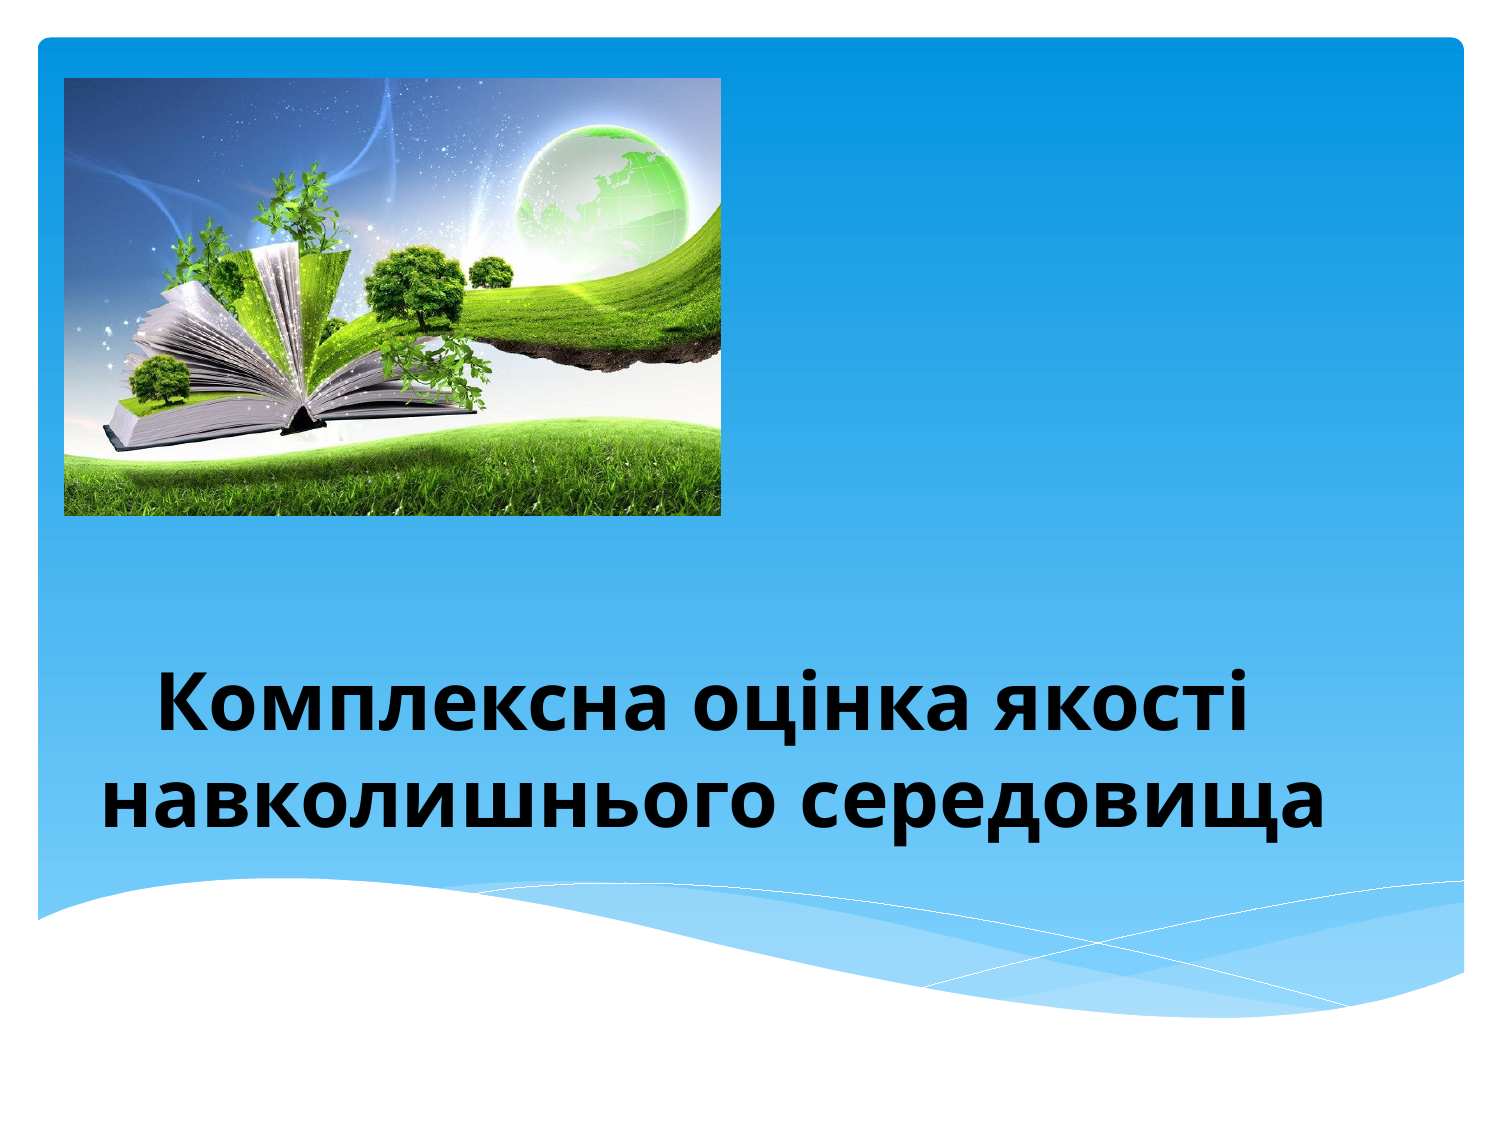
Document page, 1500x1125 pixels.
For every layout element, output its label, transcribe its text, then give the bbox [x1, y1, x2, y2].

title Комплексна оцінка якості навколишнього середовища [76, 597, 1352, 851]
picture [64, 79, 722, 516]
